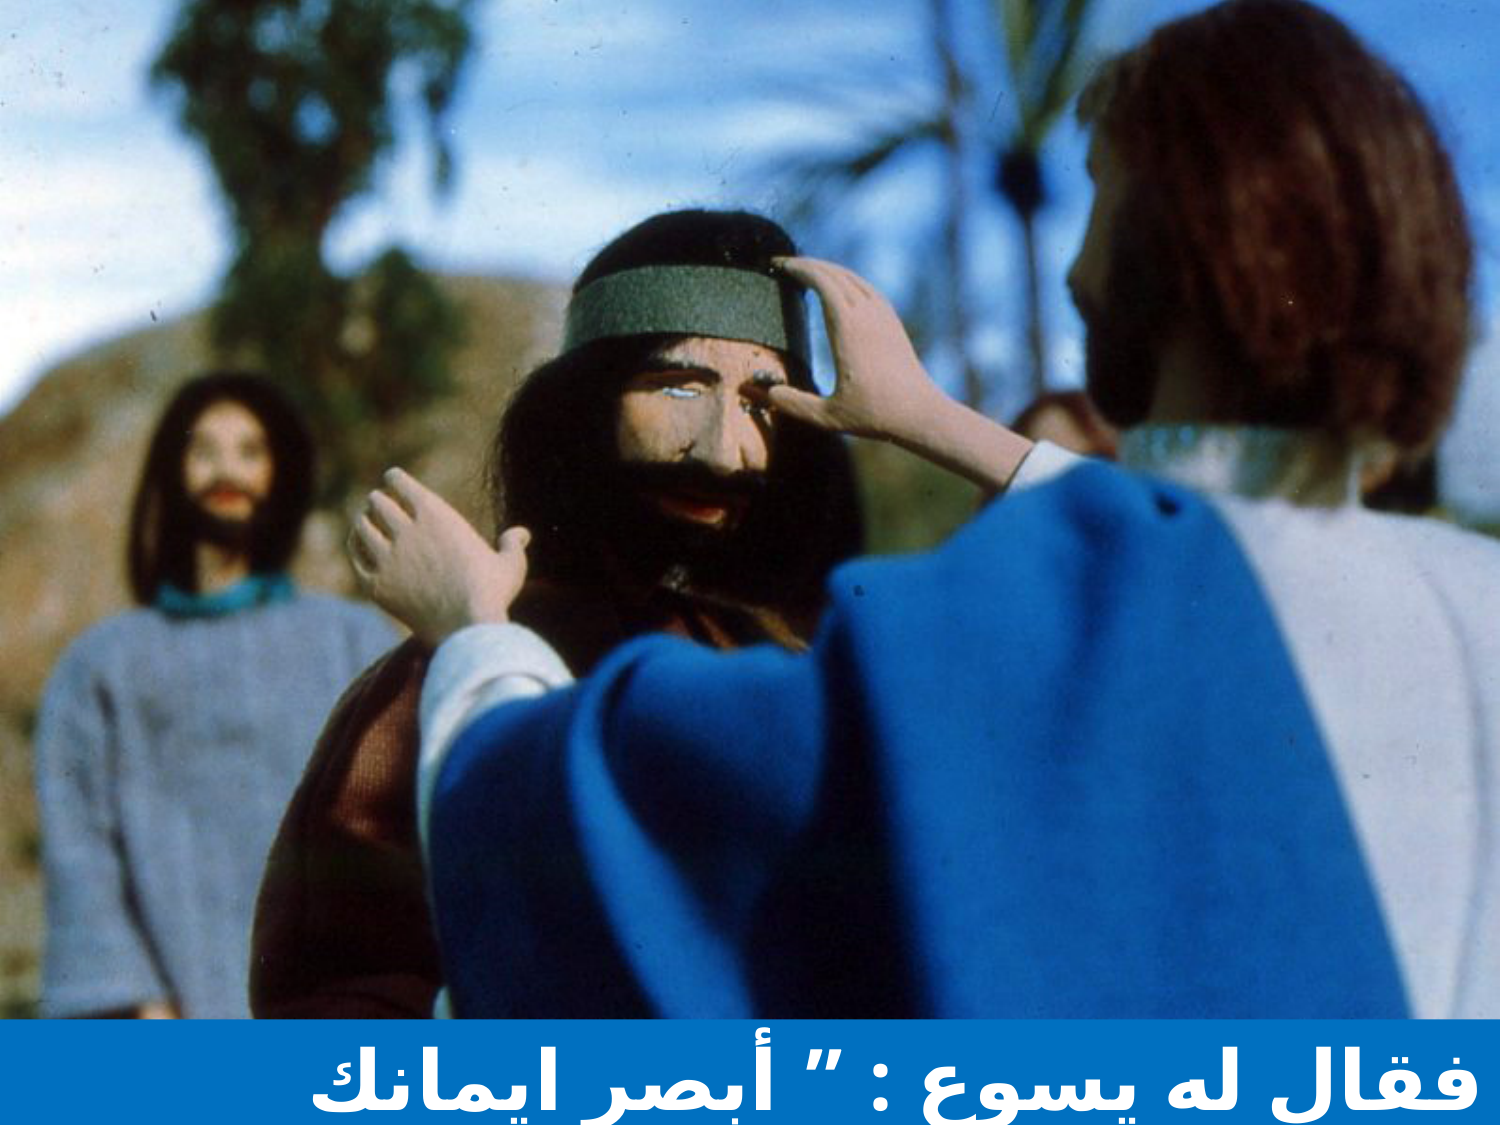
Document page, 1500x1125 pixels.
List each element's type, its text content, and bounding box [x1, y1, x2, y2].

picture [0, 0, 1500, 1020]
text_box فقال له يسوع : ” أبصر ايمانك خلصك“ [0, 1026, 1500, 1125]
